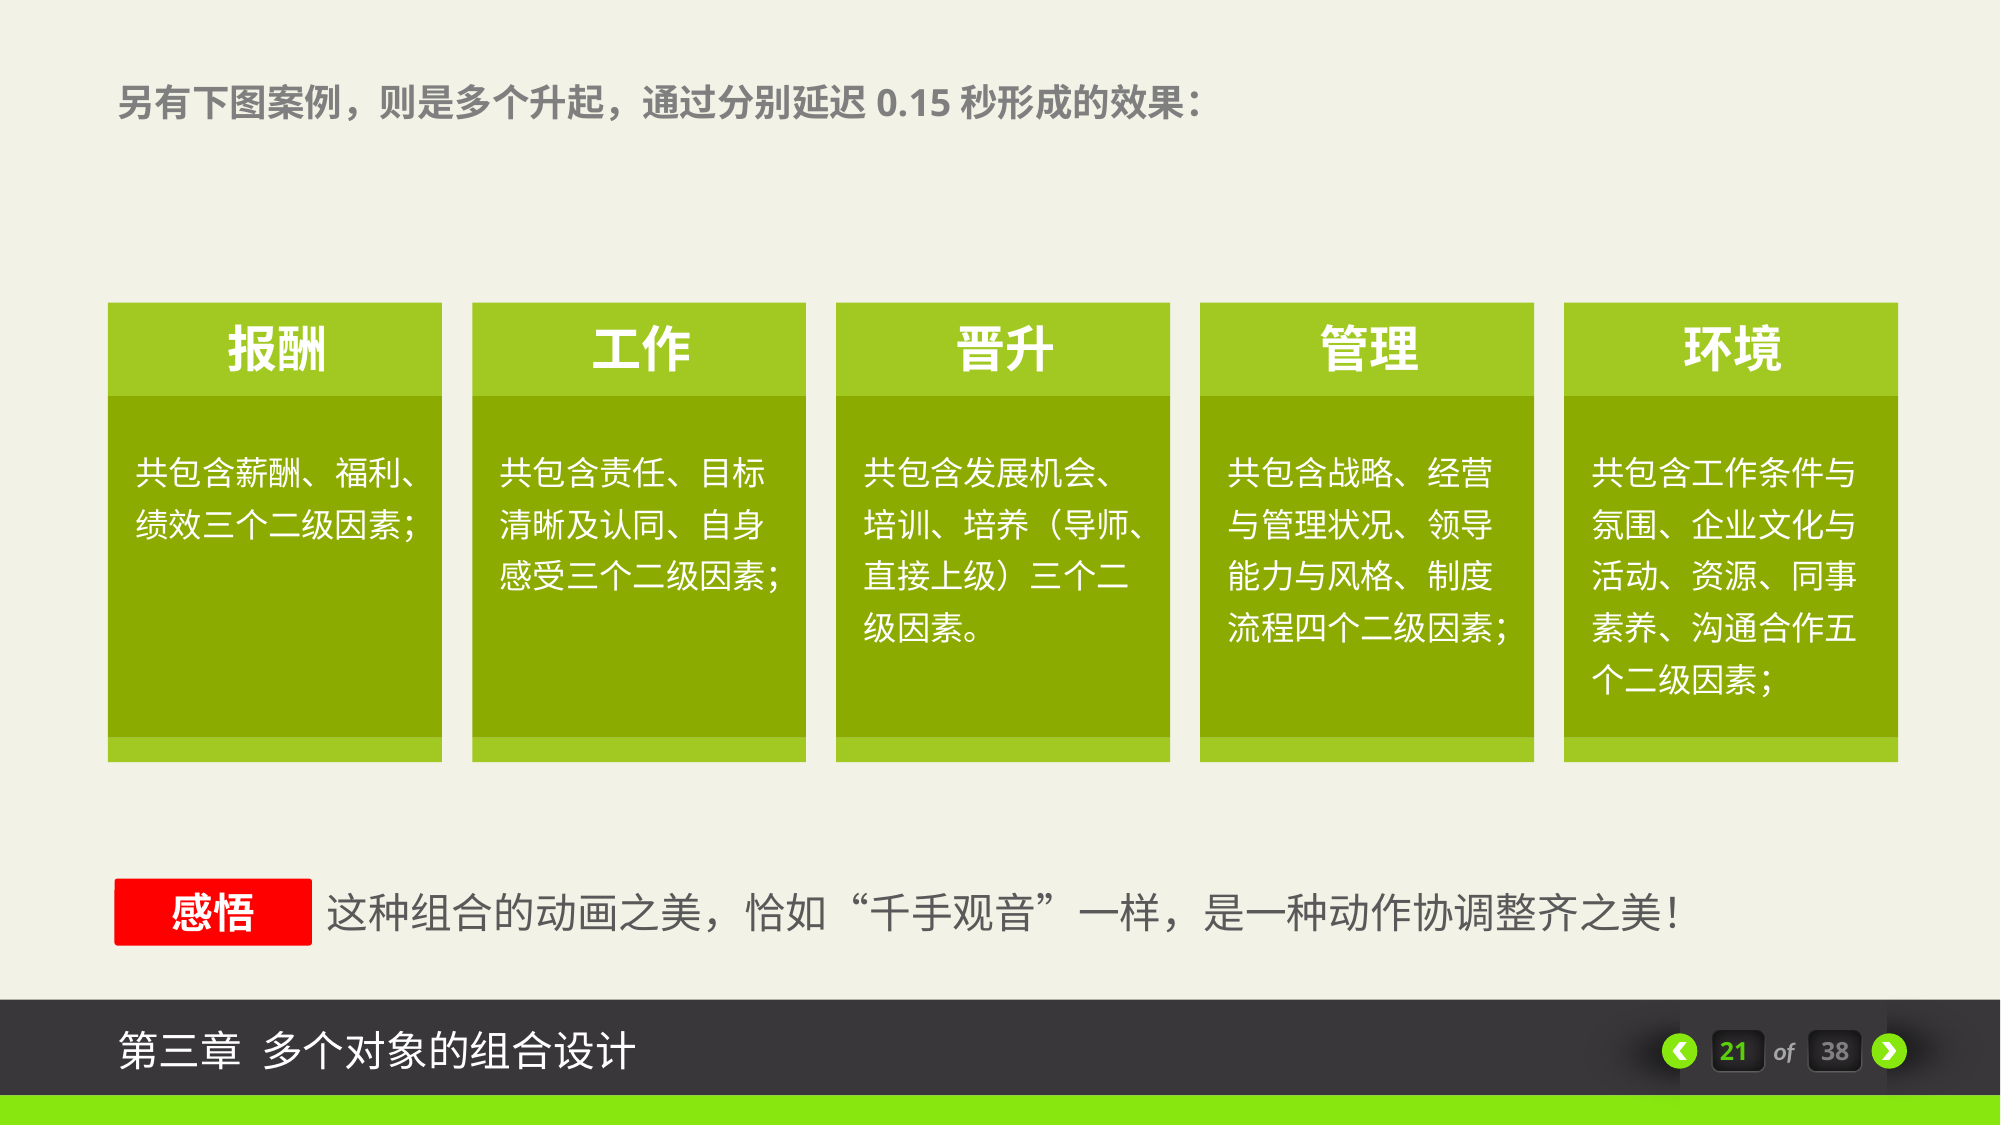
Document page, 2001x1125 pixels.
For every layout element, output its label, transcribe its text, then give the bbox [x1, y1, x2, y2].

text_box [1200, 302, 1535, 763]
picture [1709, 1026, 1769, 1076]
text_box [107, 302, 443, 763]
text_box 感悟 [114, 878, 312, 946]
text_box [1564, 302, 1899, 763]
text_box 这种组合的动画之美，恰如“千手观音”一样，是一种动作协调整齐之美！ [311, 879, 1742, 944]
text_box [472, 302, 806, 763]
picture [1805, 1026, 1866, 1076]
picture [1875, 991, 2001, 1111]
picture [1567, 992, 1693, 1110]
text_box 另有下图案例，则是多个升起，通过分别延迟0.15秒形成的效果： [102, 71, 1251, 132]
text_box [836, 302, 1171, 763]
